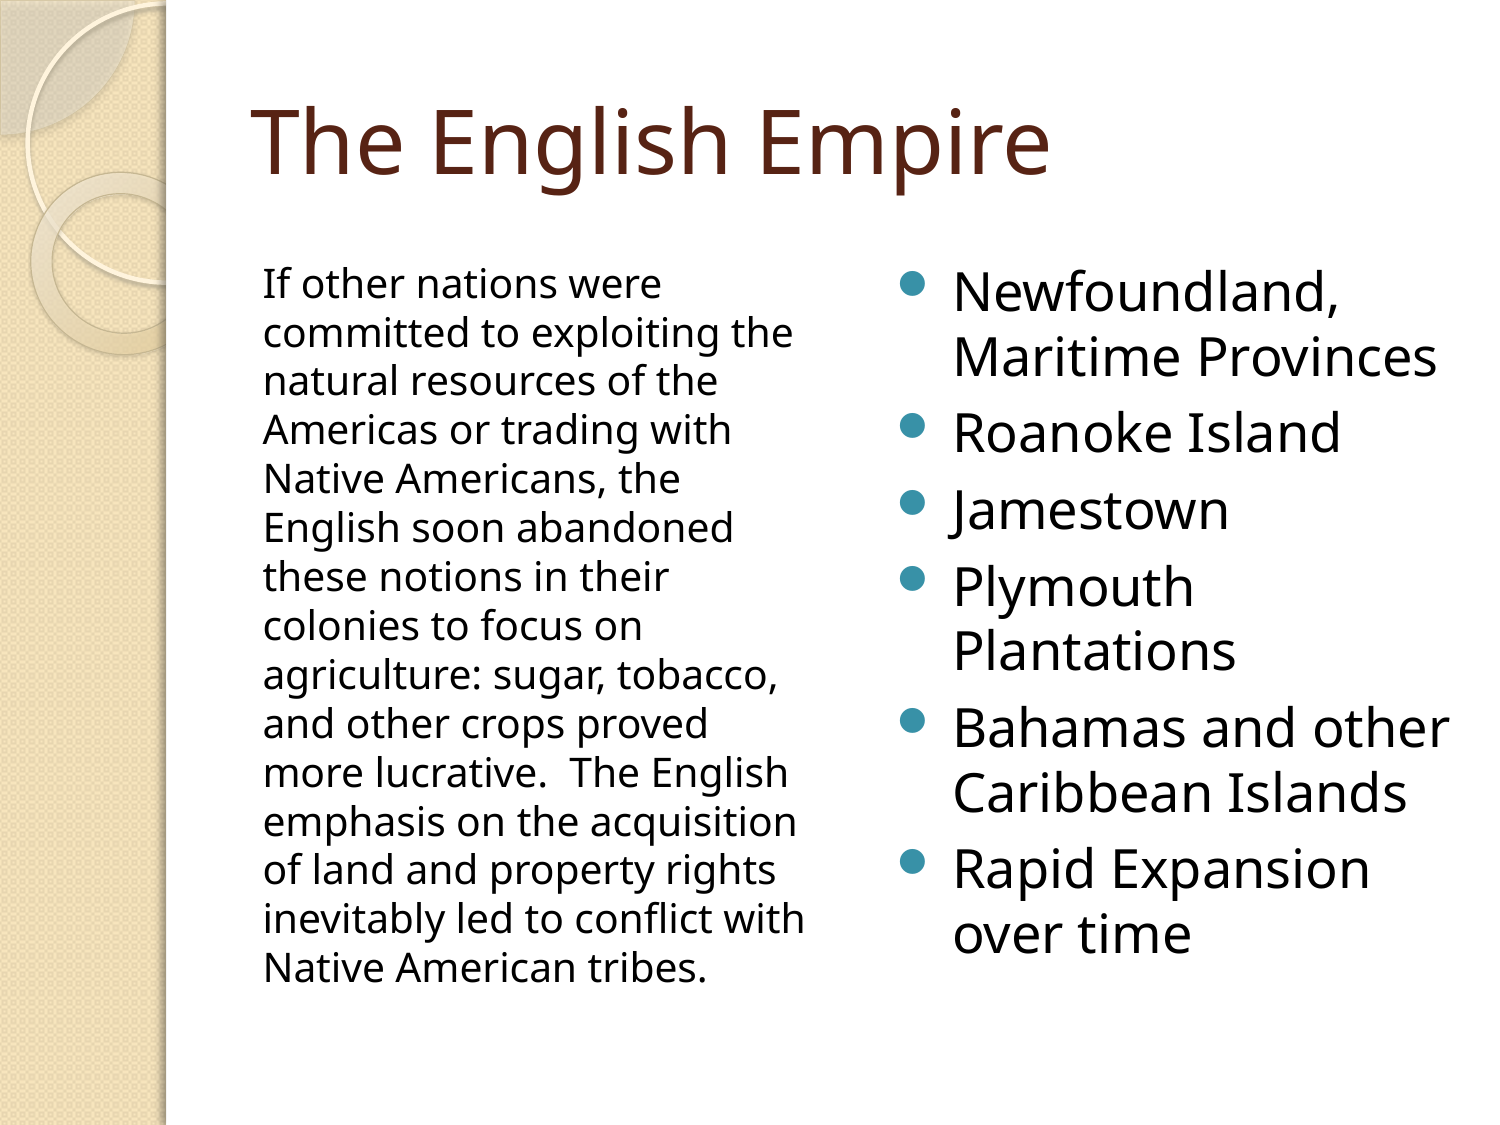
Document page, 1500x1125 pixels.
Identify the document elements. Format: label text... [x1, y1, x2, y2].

title The English Empire [235, 45, 1466, 233]
list Newfoundland, Maritime Provinces Roanoke Island Jamestown Plymouth Plantations Bahamas and other Caribbean Islands Rapid Expansion over time [865, 249, 1466, 1015]
list If other nations were committed to exploiting the natural resources of the Americas or trading with Native Americans, the English soon abandoned these notions in their colonies to focus on agriculture: sugar, tobacco, and other crops proved more lucrative. The English emphasis on the acquisition of land and property rights inevitably led to conflict with Native American tribes. [235, 249, 836, 1015]
